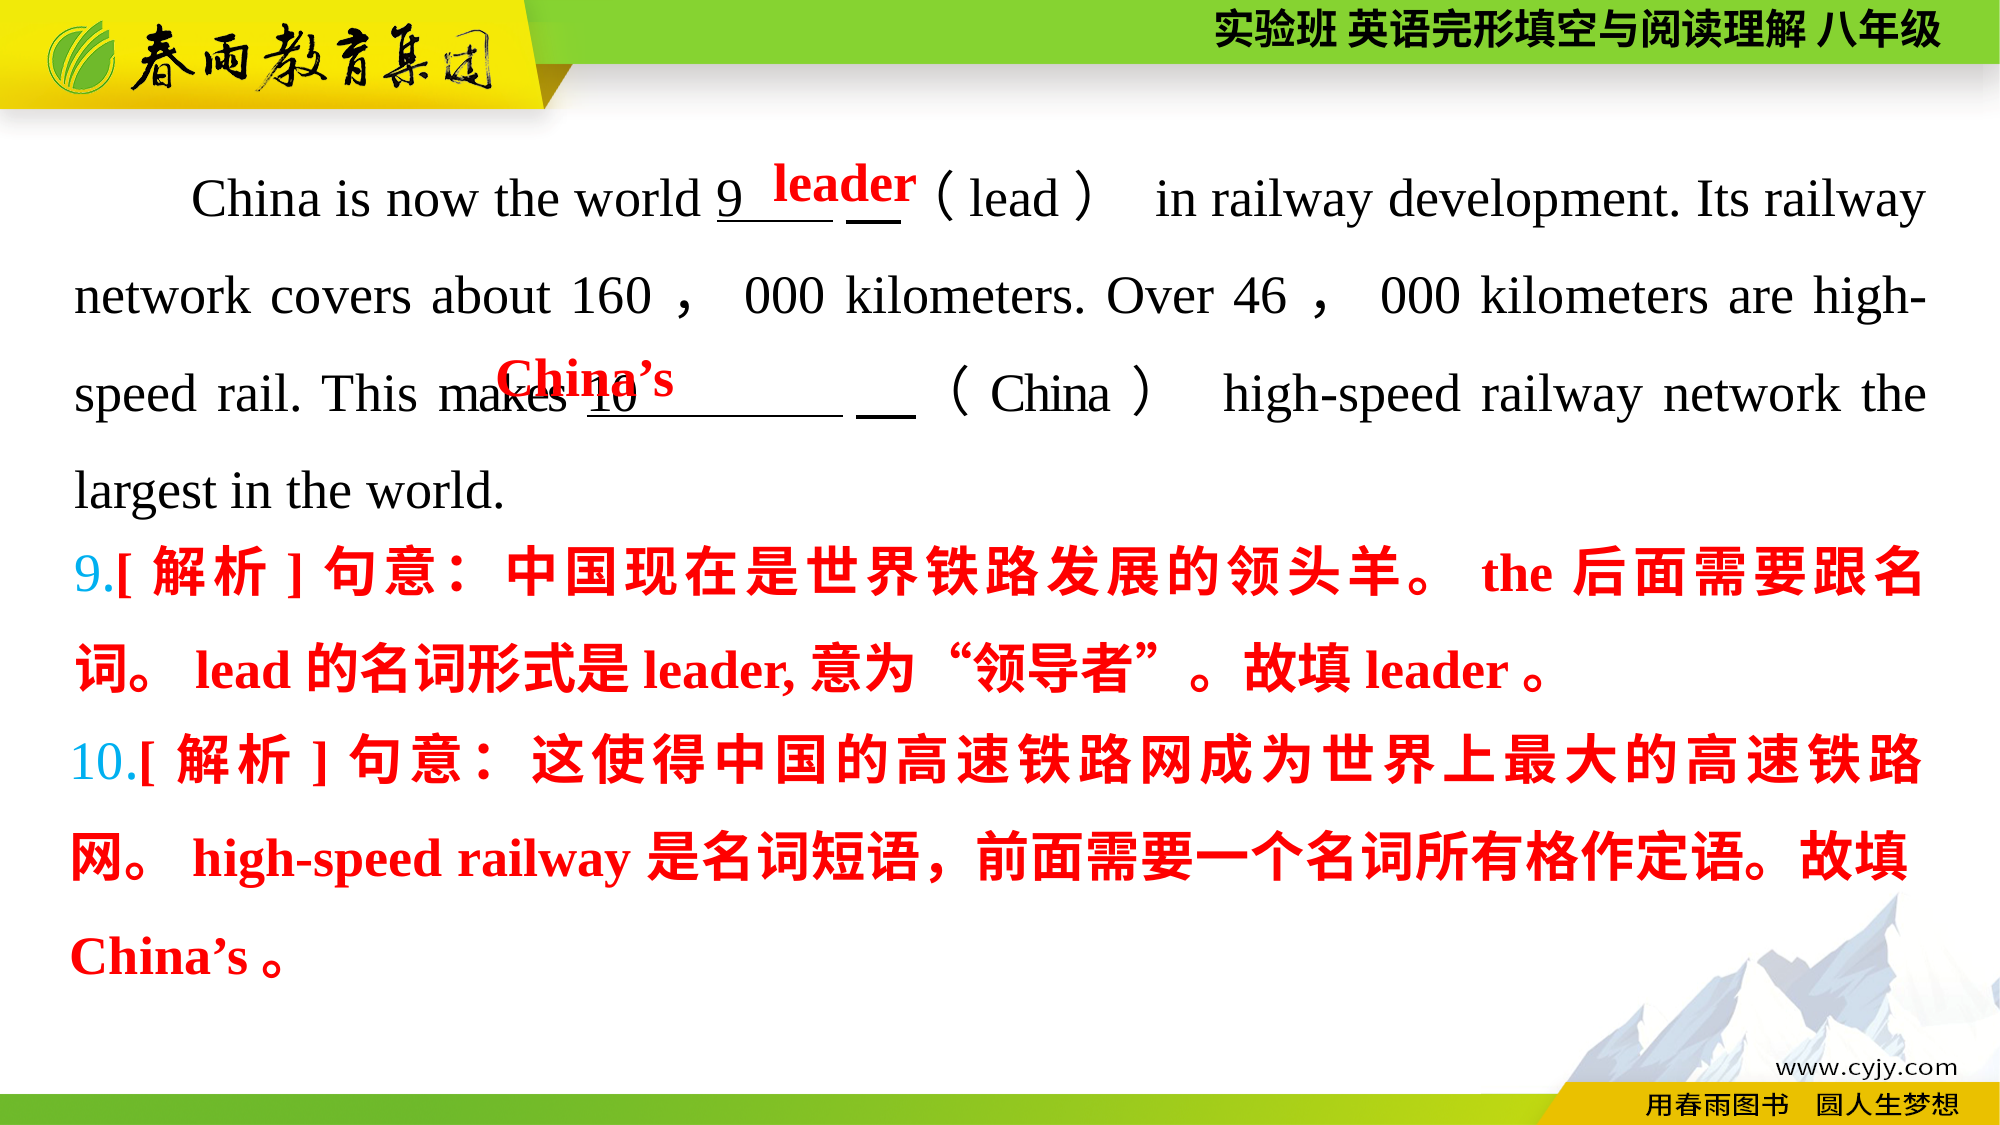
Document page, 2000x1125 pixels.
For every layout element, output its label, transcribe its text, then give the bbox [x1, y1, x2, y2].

picture [0, 0, 2000, 1125]
text_box China’s [481, 335, 690, 415]
text_box 10.[解析]句意：这使得中国的高速铁路网成为世界上最大的高速铁路网。high-speed railway是名词短语，前面需要一个名词所有格作定语。故填China’s。 [54, 685, 1939, 993]
text_box leader [758, 140, 933, 220]
list China is now the world 9 （lead） in railway development. Its railway network covers about 160，000 kilometers. Over 46，000 kilometers are high-speed rail. This makes 10 （China） high-speed railway network the largest in the world. [59, 122, 1944, 497]
text_box 9.[解析]句意：中国现在是世界铁路发展的领头羊。the后面需要跟名词。lead的名词形式是leader,意为“领导者”。故填leader。 [59, 497, 1944, 708]
